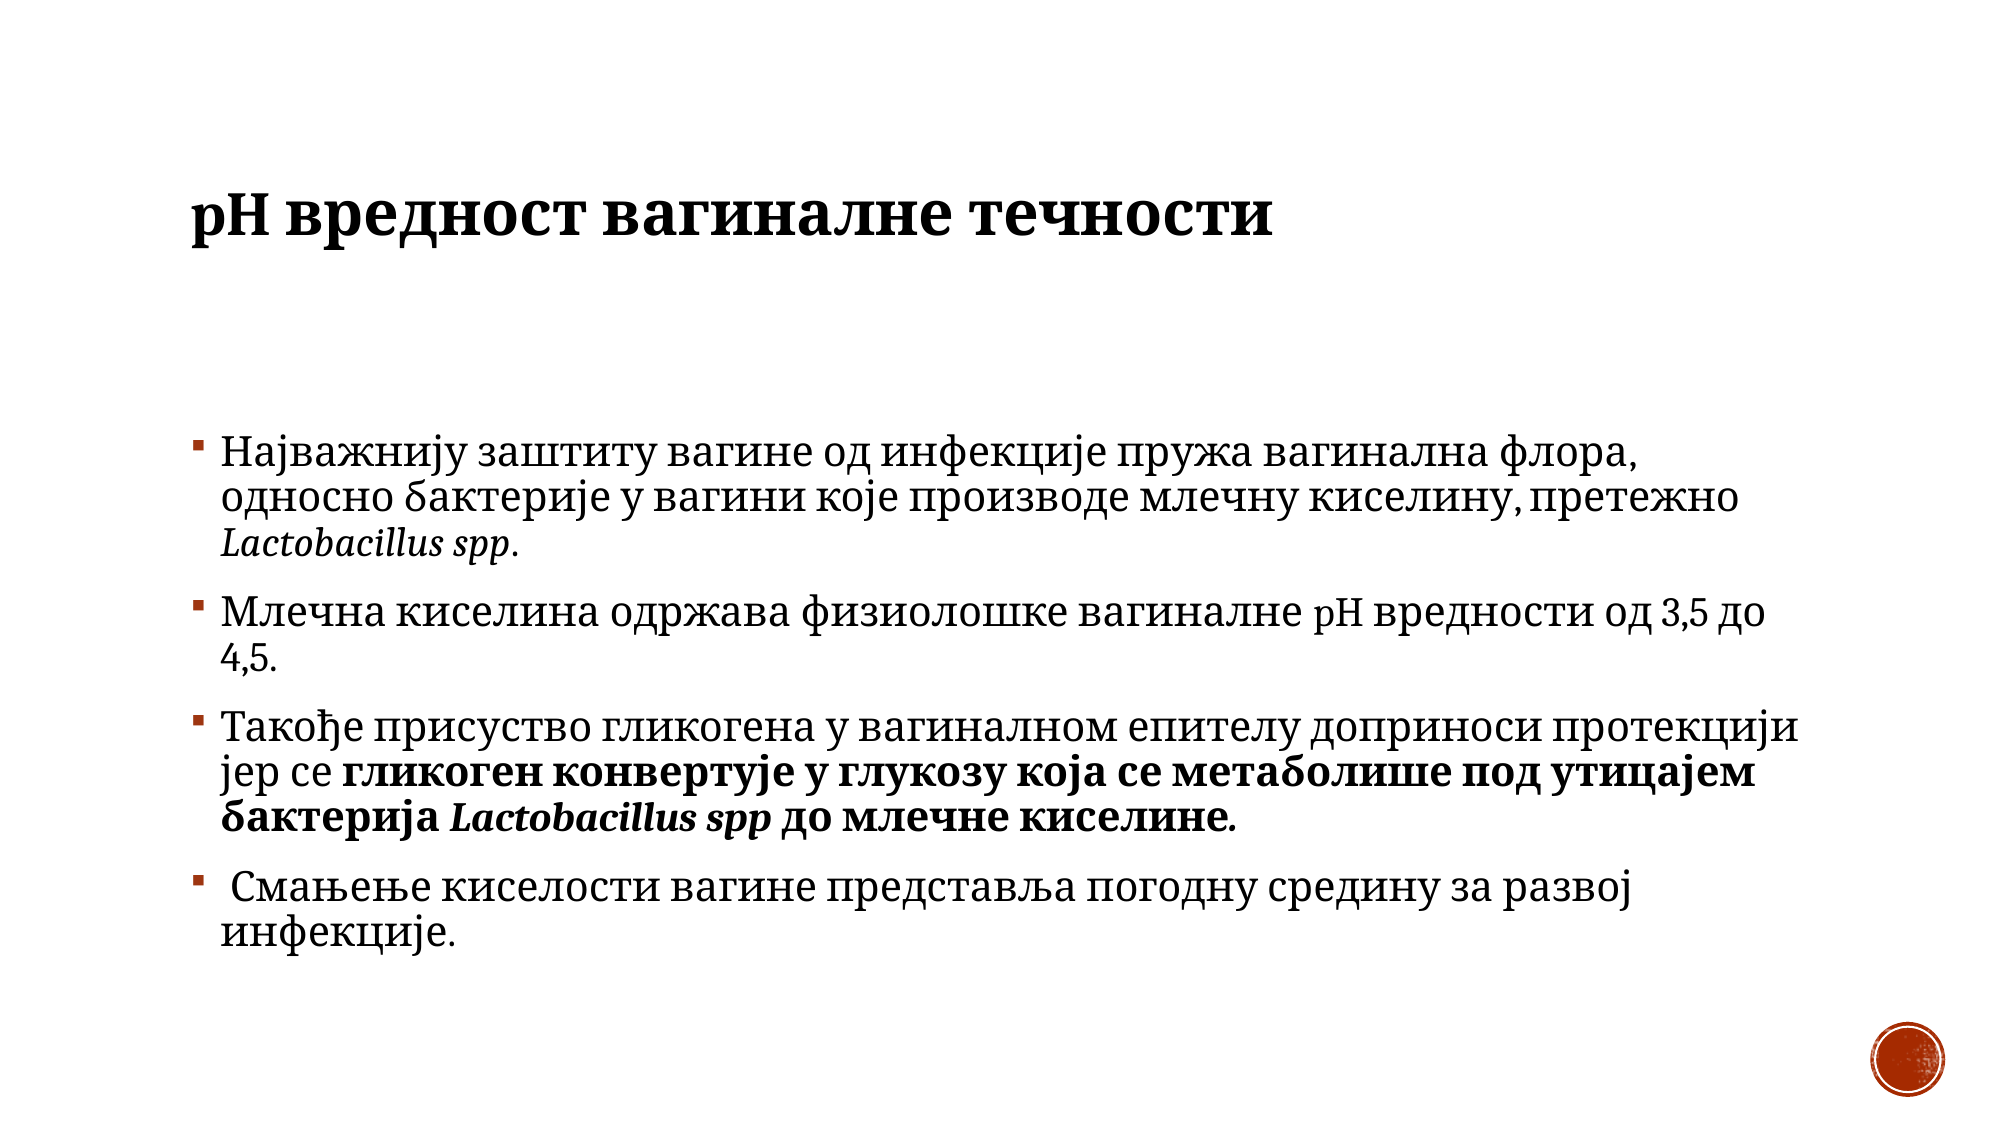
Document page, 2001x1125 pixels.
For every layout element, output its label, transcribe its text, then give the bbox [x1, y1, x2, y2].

list Најважнију заштиту вагине од инфекције пружа вагинална флора, односно бактерије у вагини које производе млечну киселину, претежно Lactobacillus spp. Млечна киселина одржава физиолошке вагиналне pH вредности од 3,5 до 4,5. Такође присуство гликогена у вагиналном епителу доприноси протекцији јер се гликоген конвертује у глукозу која се метаболише под утицајем бактерија Lactobacillus spp до млечне киселине. Смањење киселости вагине представља погодну средину за развој инфекције. [175, 348, 1826, 1013]
title pH вредност вагиналне течности [175, 83, 1826, 348]
